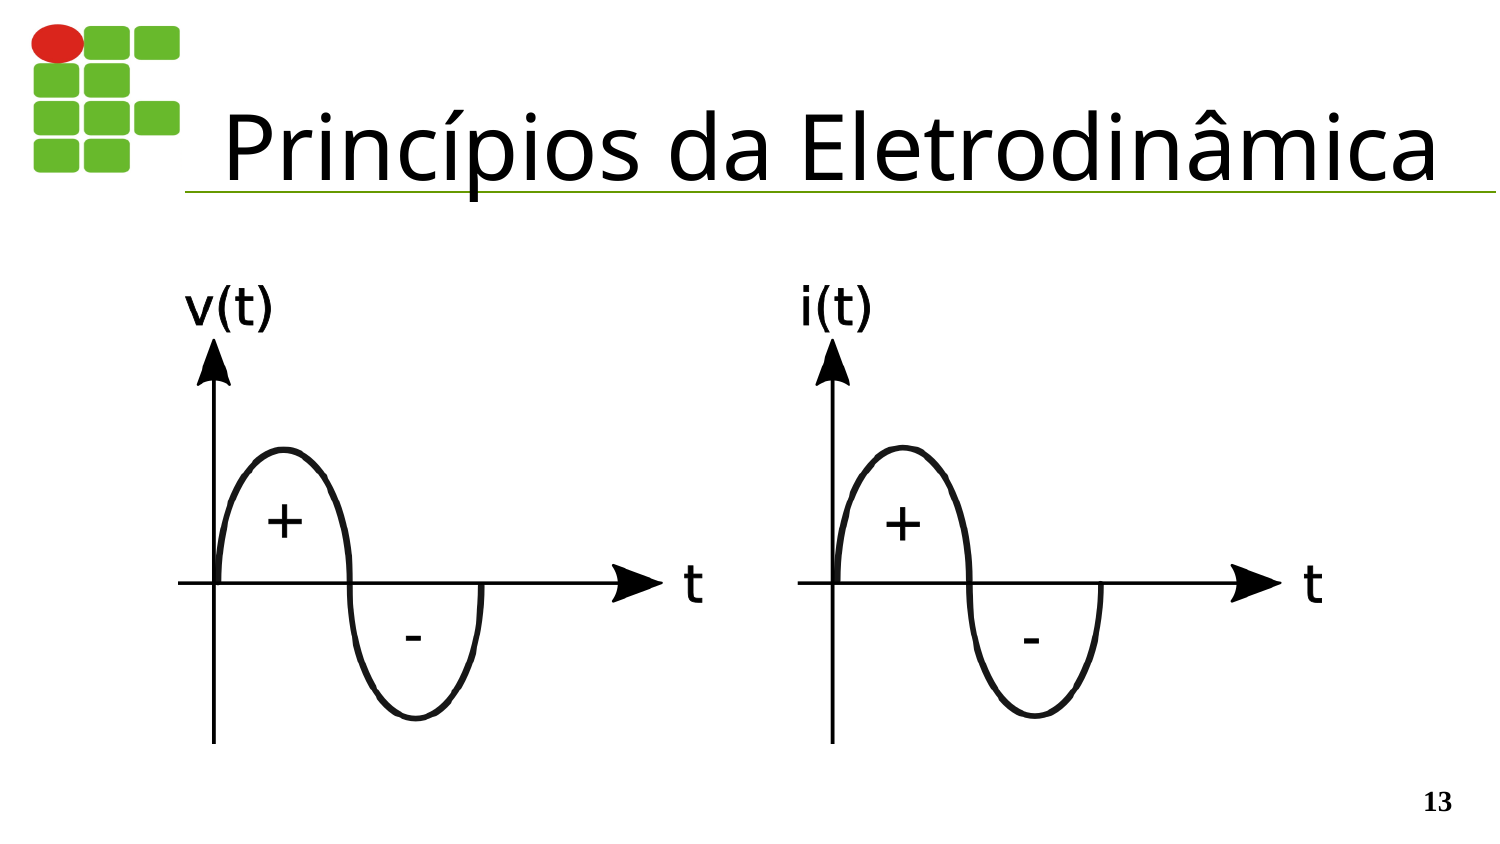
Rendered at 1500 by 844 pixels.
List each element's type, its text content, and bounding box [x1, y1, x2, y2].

picture [29, 23, 182, 174]
picture [177, 285, 1323, 744]
title Princípios da Eletrodinâmica [206, 26, 1468, 207]
text_box ‹#› [1155, 768, 1468, 825]
